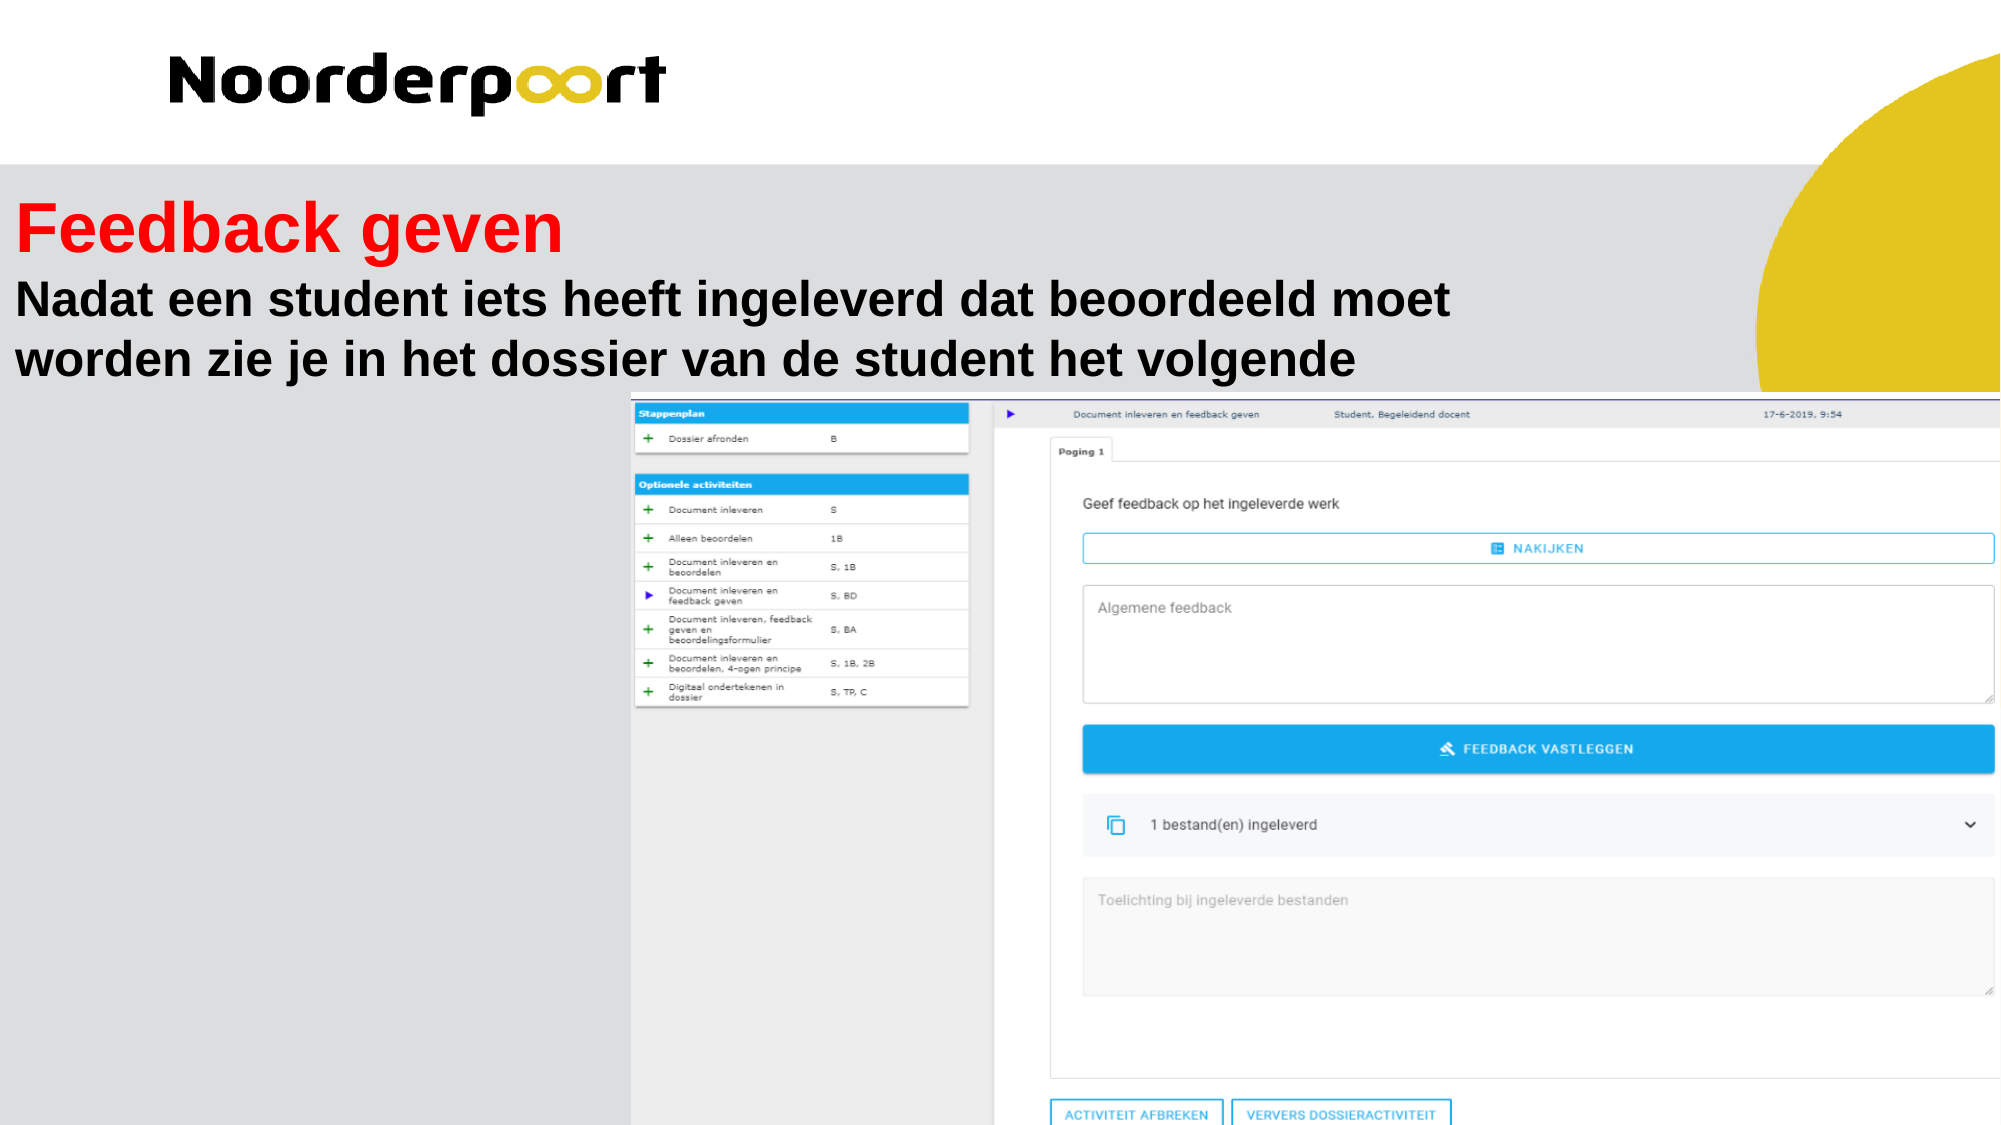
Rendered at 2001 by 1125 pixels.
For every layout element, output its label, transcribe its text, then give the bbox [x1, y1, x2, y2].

title Feedback geven Nadat een student iets heeft ingeleverd dat beoordeeld moet worden zie je in het dossier van de student het volgende [0, 146, 1578, 253]
picture [0, 0, 2001, 1125]
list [631, 392, 2000, 1125]
